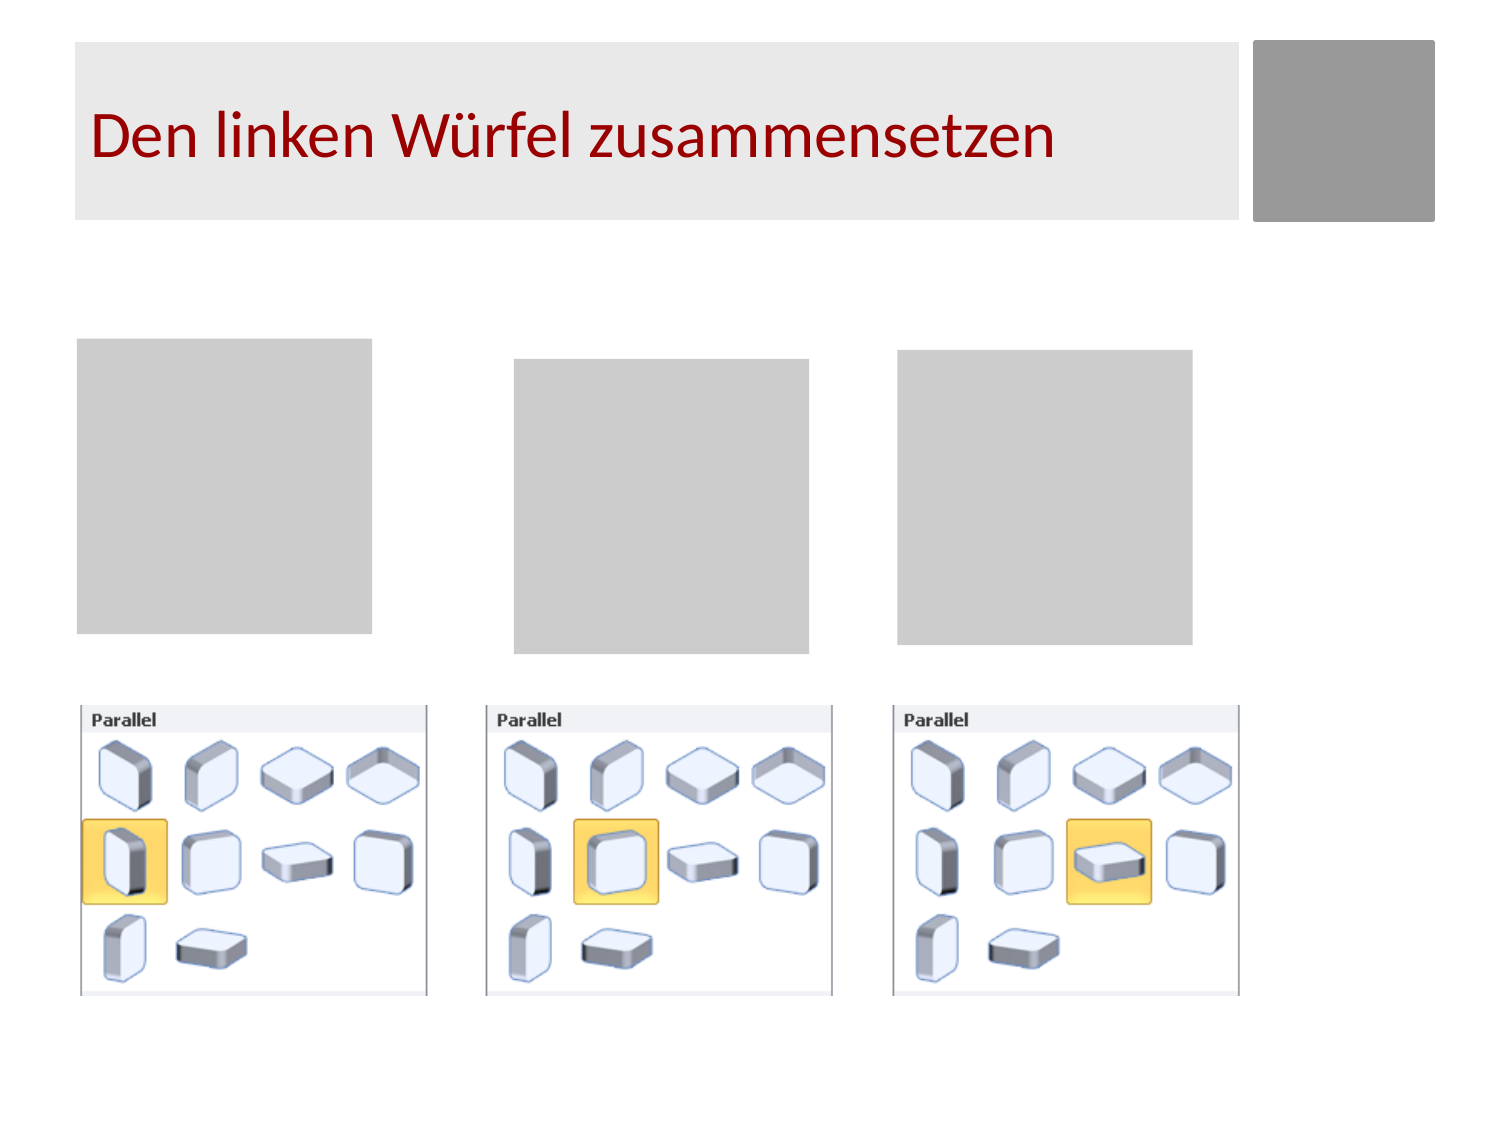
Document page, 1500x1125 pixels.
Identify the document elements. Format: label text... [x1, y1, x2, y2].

text_box [512, 357, 811, 656]
title Den linken Würfel zusammensetzen [75, 42, 1239, 220]
text_box [895, 348, 1195, 647]
picture [76, 705, 1243, 997]
text_box [75, 337, 374, 636]
